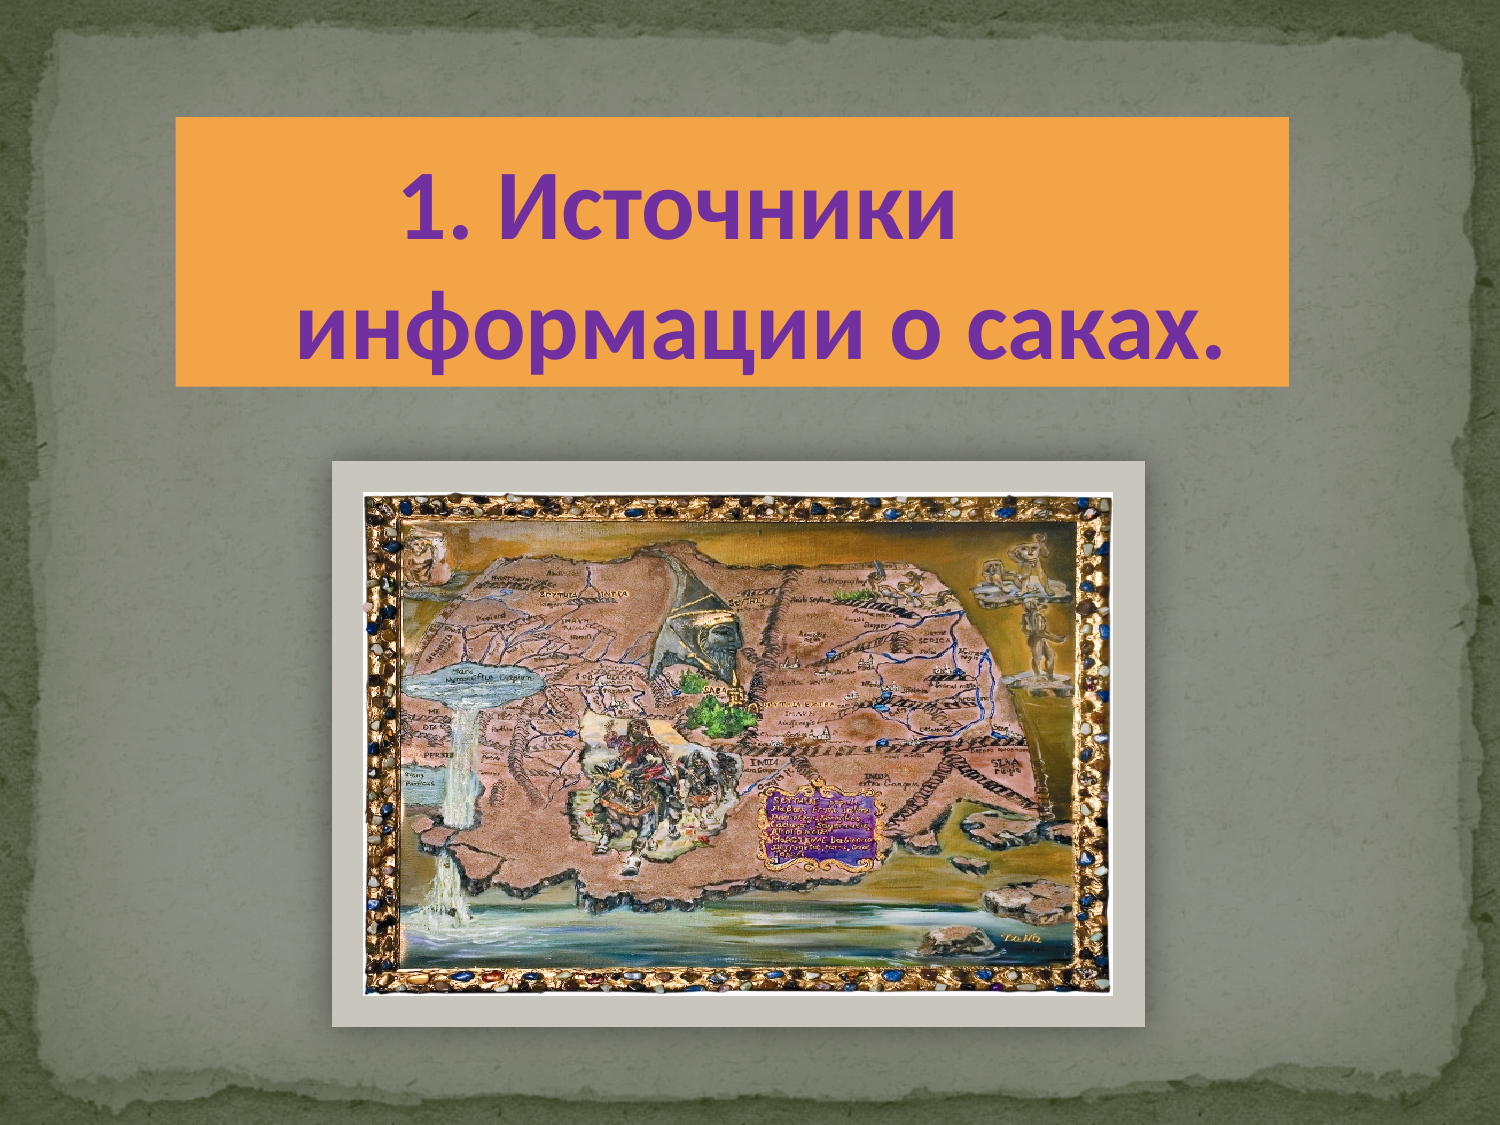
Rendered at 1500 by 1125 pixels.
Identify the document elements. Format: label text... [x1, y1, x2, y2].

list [366, 495, 1113, 996]
list [74, 249, 742, 1001]
title 1. Источники информации о саках. [175, 117, 1290, 387]
